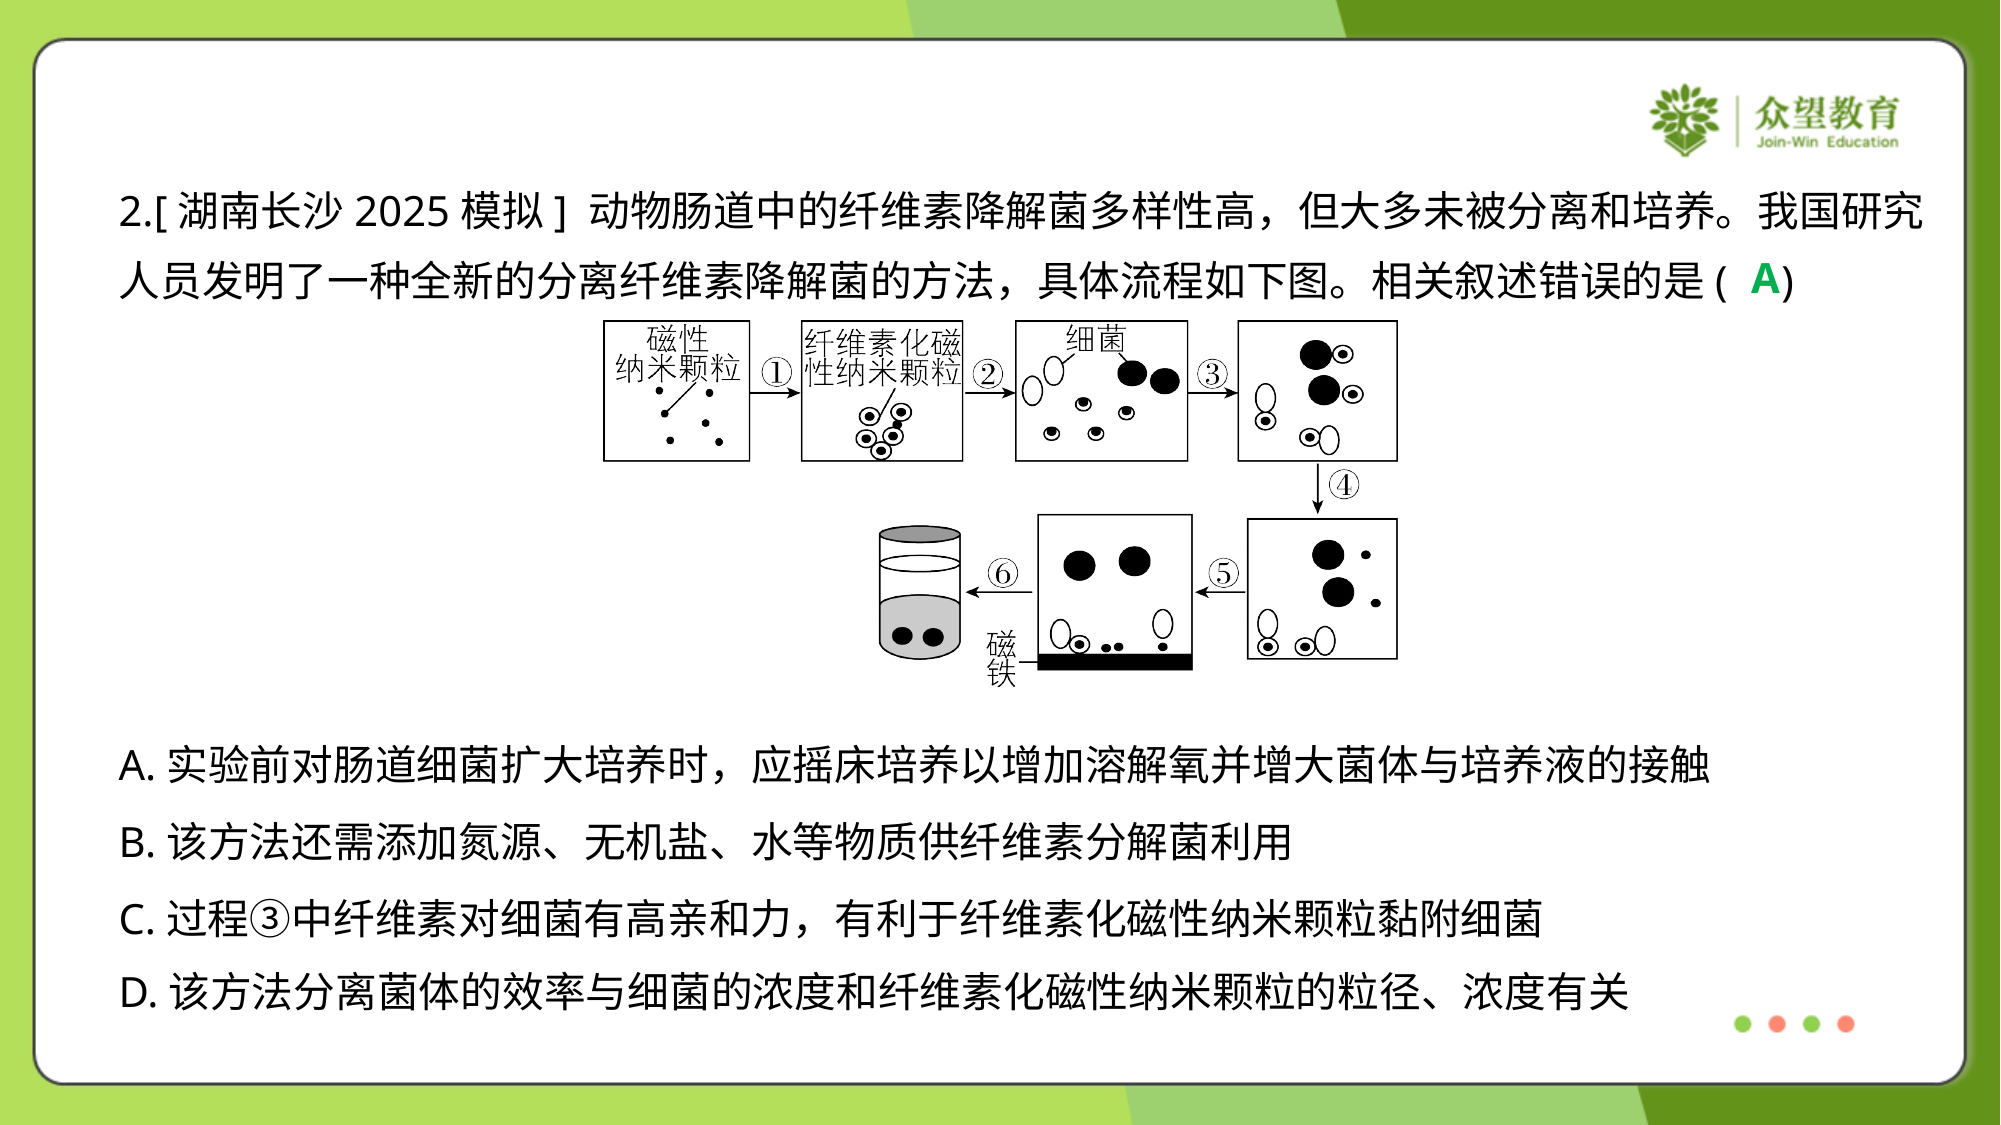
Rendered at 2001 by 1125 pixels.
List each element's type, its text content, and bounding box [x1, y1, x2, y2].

text_box A.实验前对肠道细菌扩大培养时，应摇床培养以增加溶解氧并增大菌体与培养液的接触 B.该方法还需添加氮源、无机盐、水等物质供纤维素分解菌利用 C.过程③中纤维素对细菌有高亲和力，有利于纤维素化磁性纳米颗粒黏附细菌 D.该方法分离菌体的效率与细菌的浓度和纤维素化磁性纳米颗粒的粒径、浓度有关 [118, 713, 1883, 1009]
text_box A [1734, 231, 1797, 296]
text_box 2.[湖南长沙2025模拟] 动物肠道中的纤维素降解菌多样性高，但大多未被分离和培养。我国研究 人员发明了一种全新的分离纤维素降解菌的方法，具体流程如下图。相关叙述错误的是( ) [118, 159, 1883, 298]
picture [0, 0, 2000, 1125]
